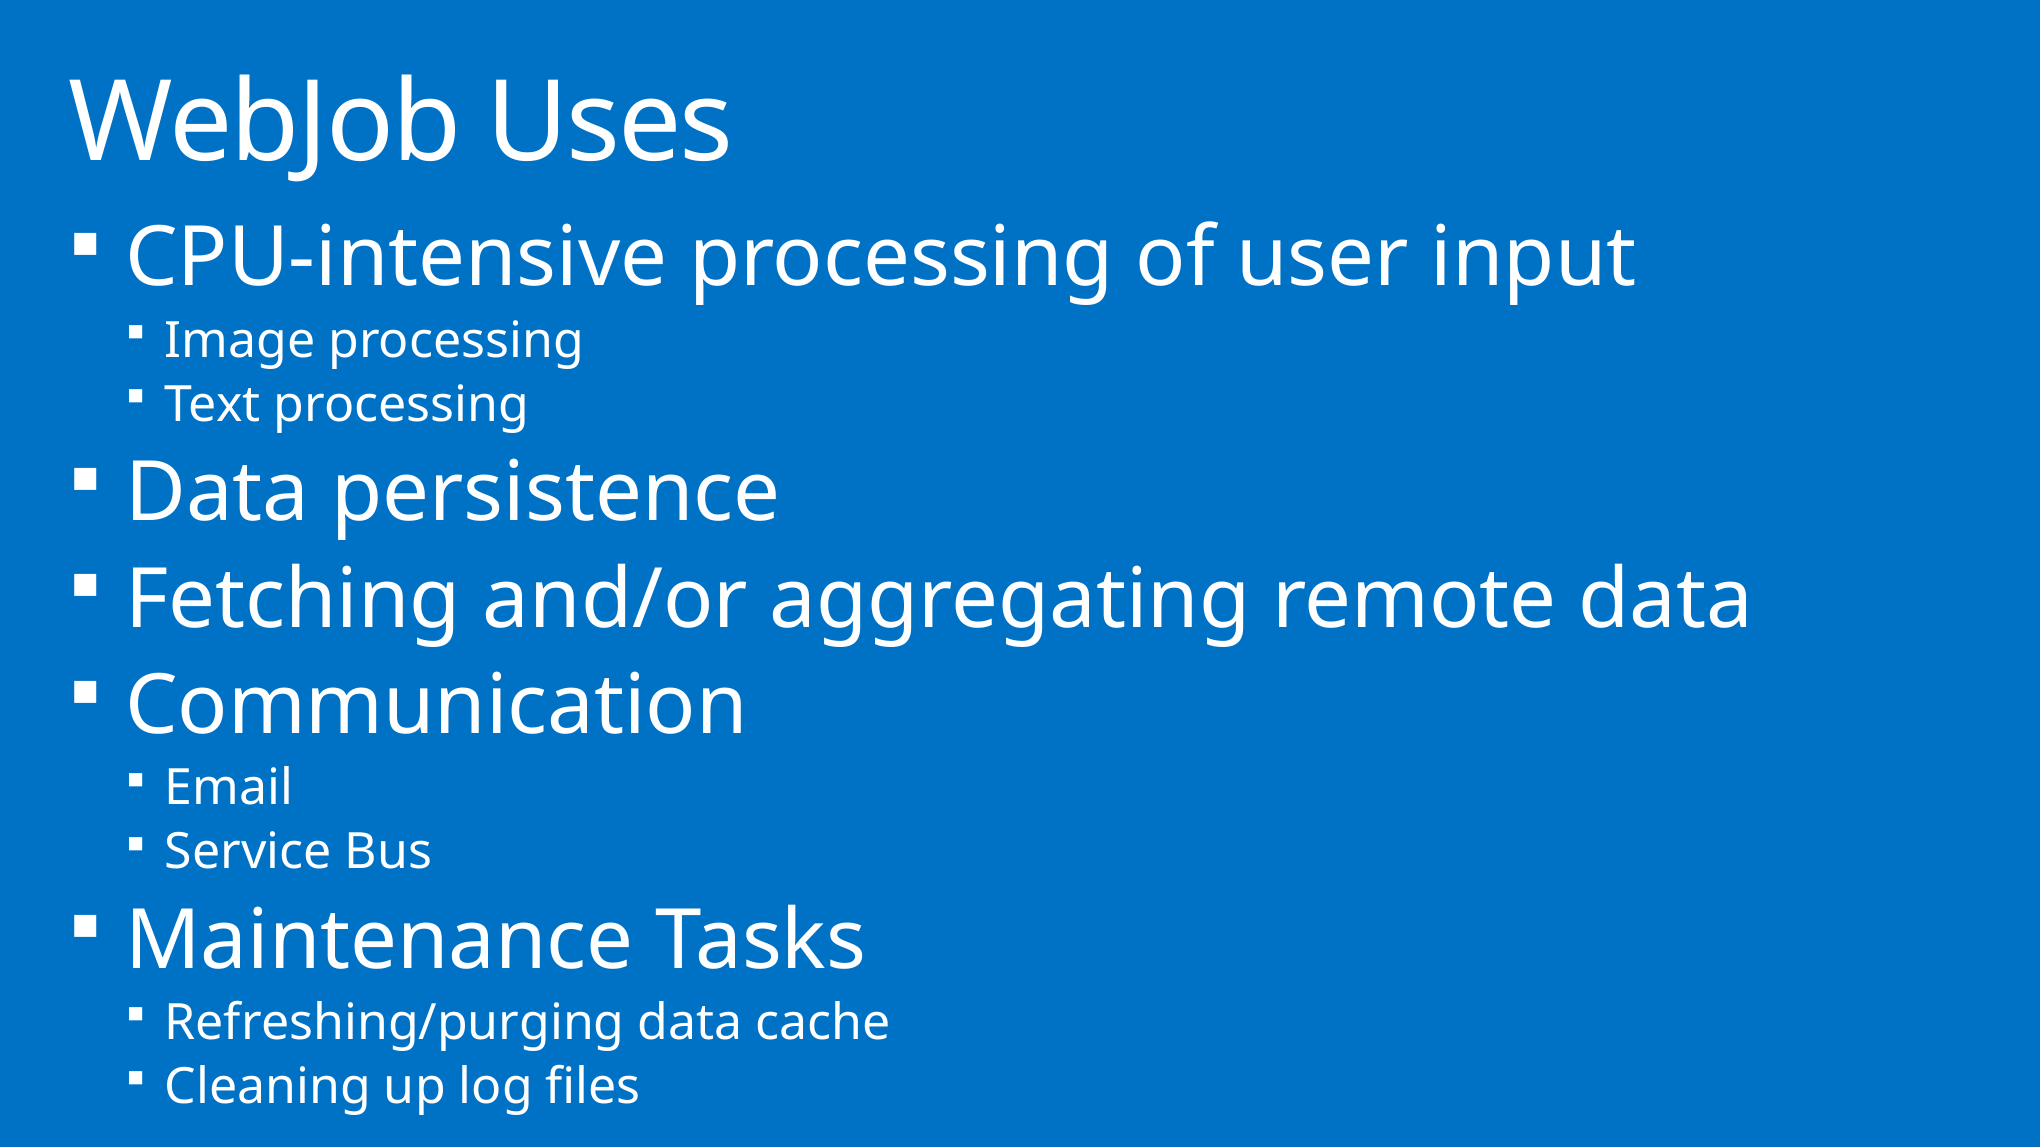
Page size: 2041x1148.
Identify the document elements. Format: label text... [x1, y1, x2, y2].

list CPU-intensive processing of user input Image processing Text processing Data persistence Fetching and/or aggregating remote data Communication Email Service Bus Maintenance Tasks Refreshing/purging data cache Cleaning up log files [45, 199, 1996, 1148]
title WebJob Uses [45, 48, 1996, 199]
